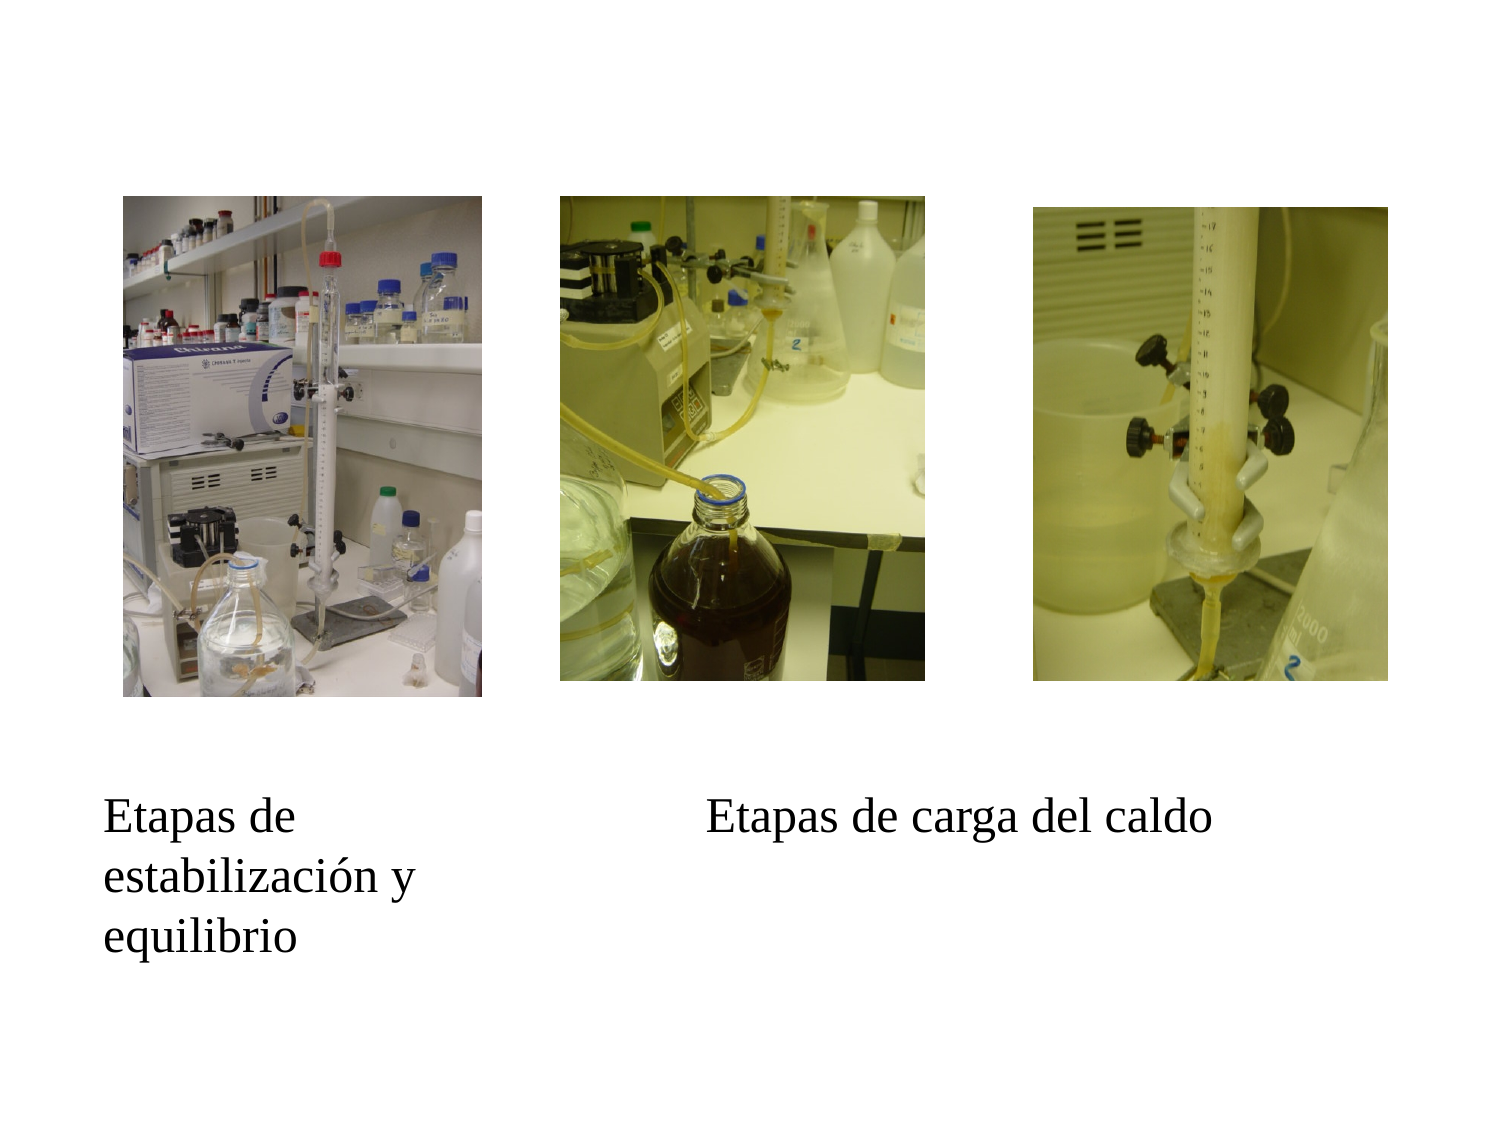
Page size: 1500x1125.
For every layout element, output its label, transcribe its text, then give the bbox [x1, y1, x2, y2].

picture [123, 196, 482, 697]
text_box Etapas de estabilización y equilibrio [88, 774, 502, 970]
text_box Etapas de carga del caldo [690, 774, 1500, 850]
picture [1033, 207, 1389, 681]
picture [560, 196, 925, 681]
